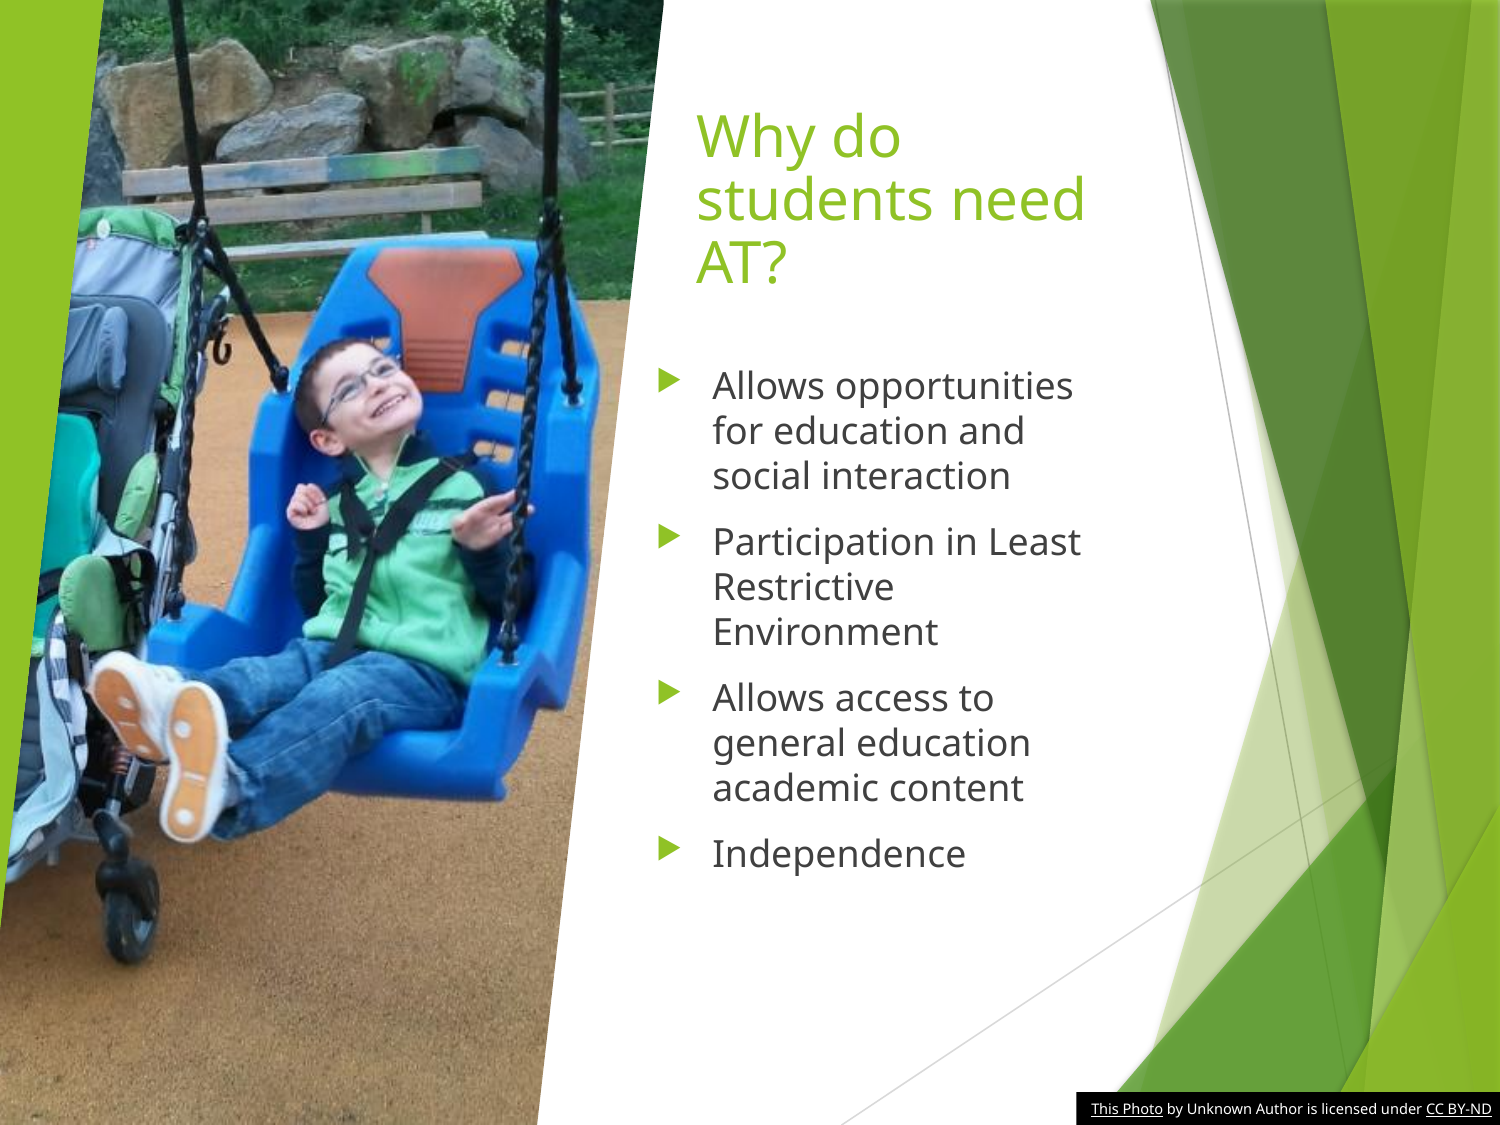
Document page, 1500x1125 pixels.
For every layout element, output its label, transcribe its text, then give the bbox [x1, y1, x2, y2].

text_box This Photo by Unknown Author is licensed under CC BY-ND [1076, 1092, 1500, 1125]
list Allows opportunities for education and social interaction Participation in Least Restrictive Environment Allows access to general education academic content Independence [670, 354, 1141, 992]
title Why do students need AT? [681, 99, 1141, 317]
picture [0, 0, 665, 1125]
